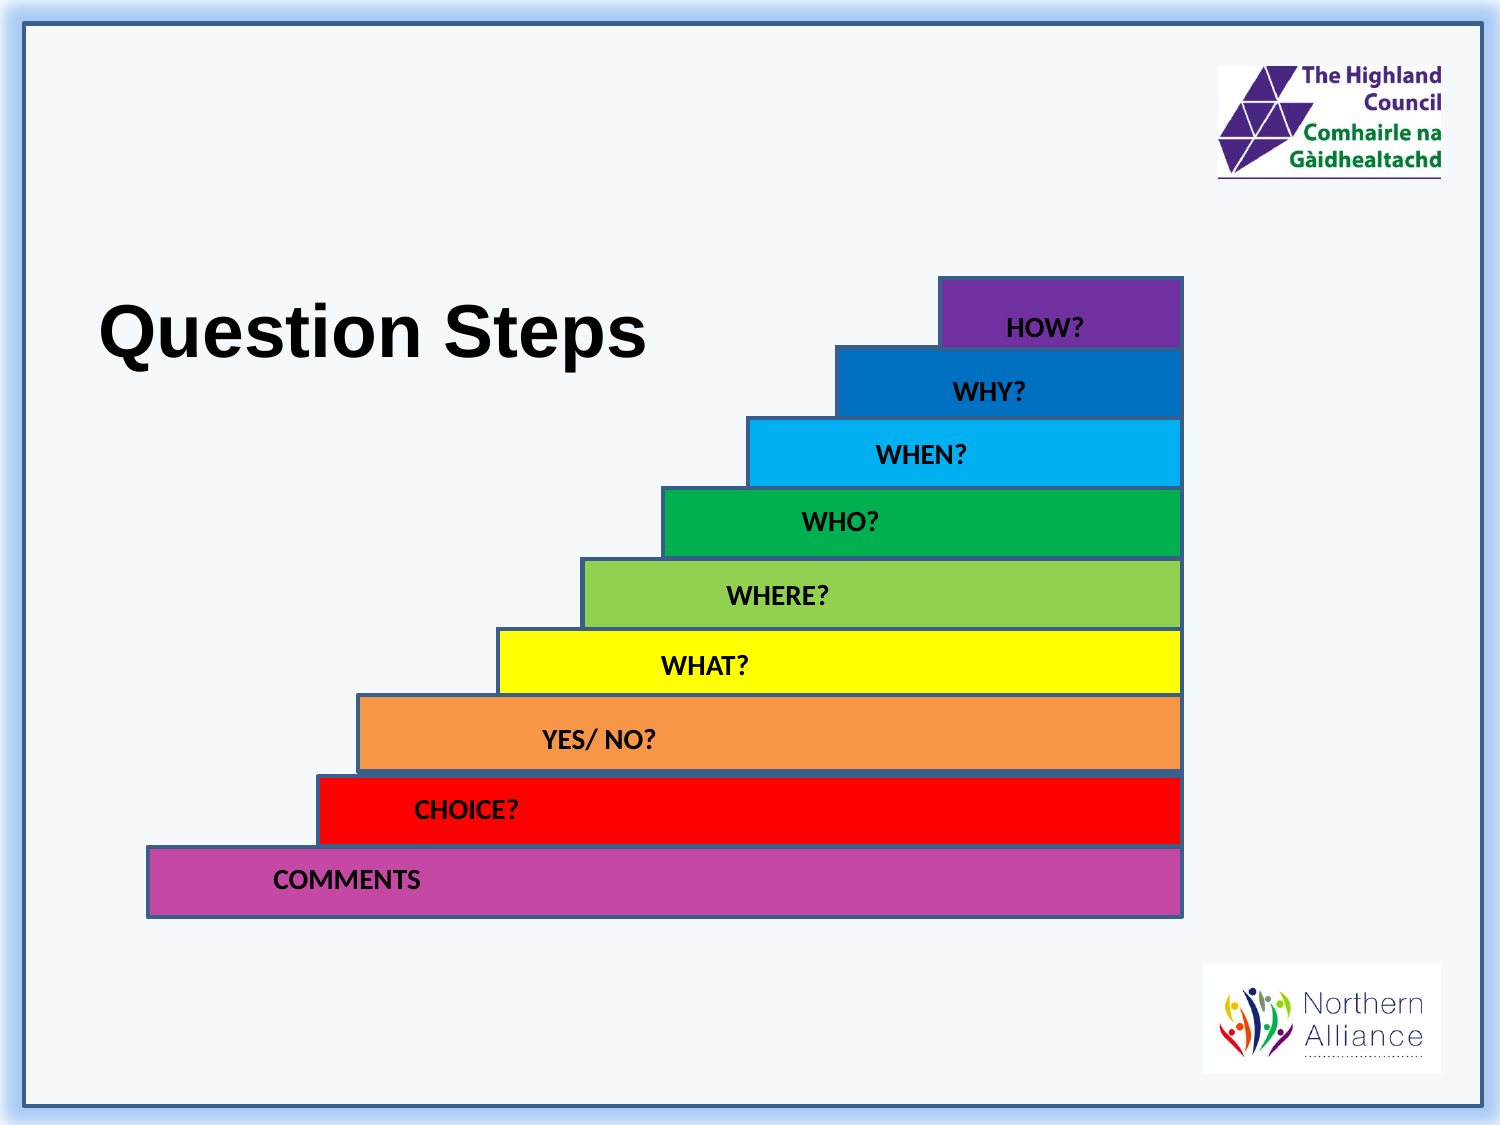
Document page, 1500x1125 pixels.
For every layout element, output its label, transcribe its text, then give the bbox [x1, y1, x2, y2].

text_box [358, 694, 1182, 772]
text_box YES/ NO? [527, 708, 692, 758]
text_box WHAT? [622, 633, 788, 683]
text_box [146, 845, 1184, 919]
text_box [748, 417, 1182, 488]
text_box [316, 774, 1184, 845]
text_box WHO? [758, 490, 923, 540]
text_box [836, 347, 1182, 418]
text_box WHERE? [696, 563, 861, 613]
text_box [398, 772, 1182, 777]
text_box CHOICE? [399, 778, 564, 830]
text_box [939, 278, 1183, 349]
text_box HOW? [963, 295, 1128, 346]
picture [1203, 963, 1441, 1075]
text_box [497, 629, 1183, 700]
text_box [22, 21, 1484, 1108]
picture [1218, 66, 1441, 179]
list Question Steps [83, 275, 1434, 999]
text_box [582, 558, 1182, 629]
text_box WHEN? [839, 422, 1004, 472]
text_box COMMENTS [258, 852, 491, 903]
text_box WHY? [907, 359, 1072, 410]
text_box [663, 488, 1183, 559]
